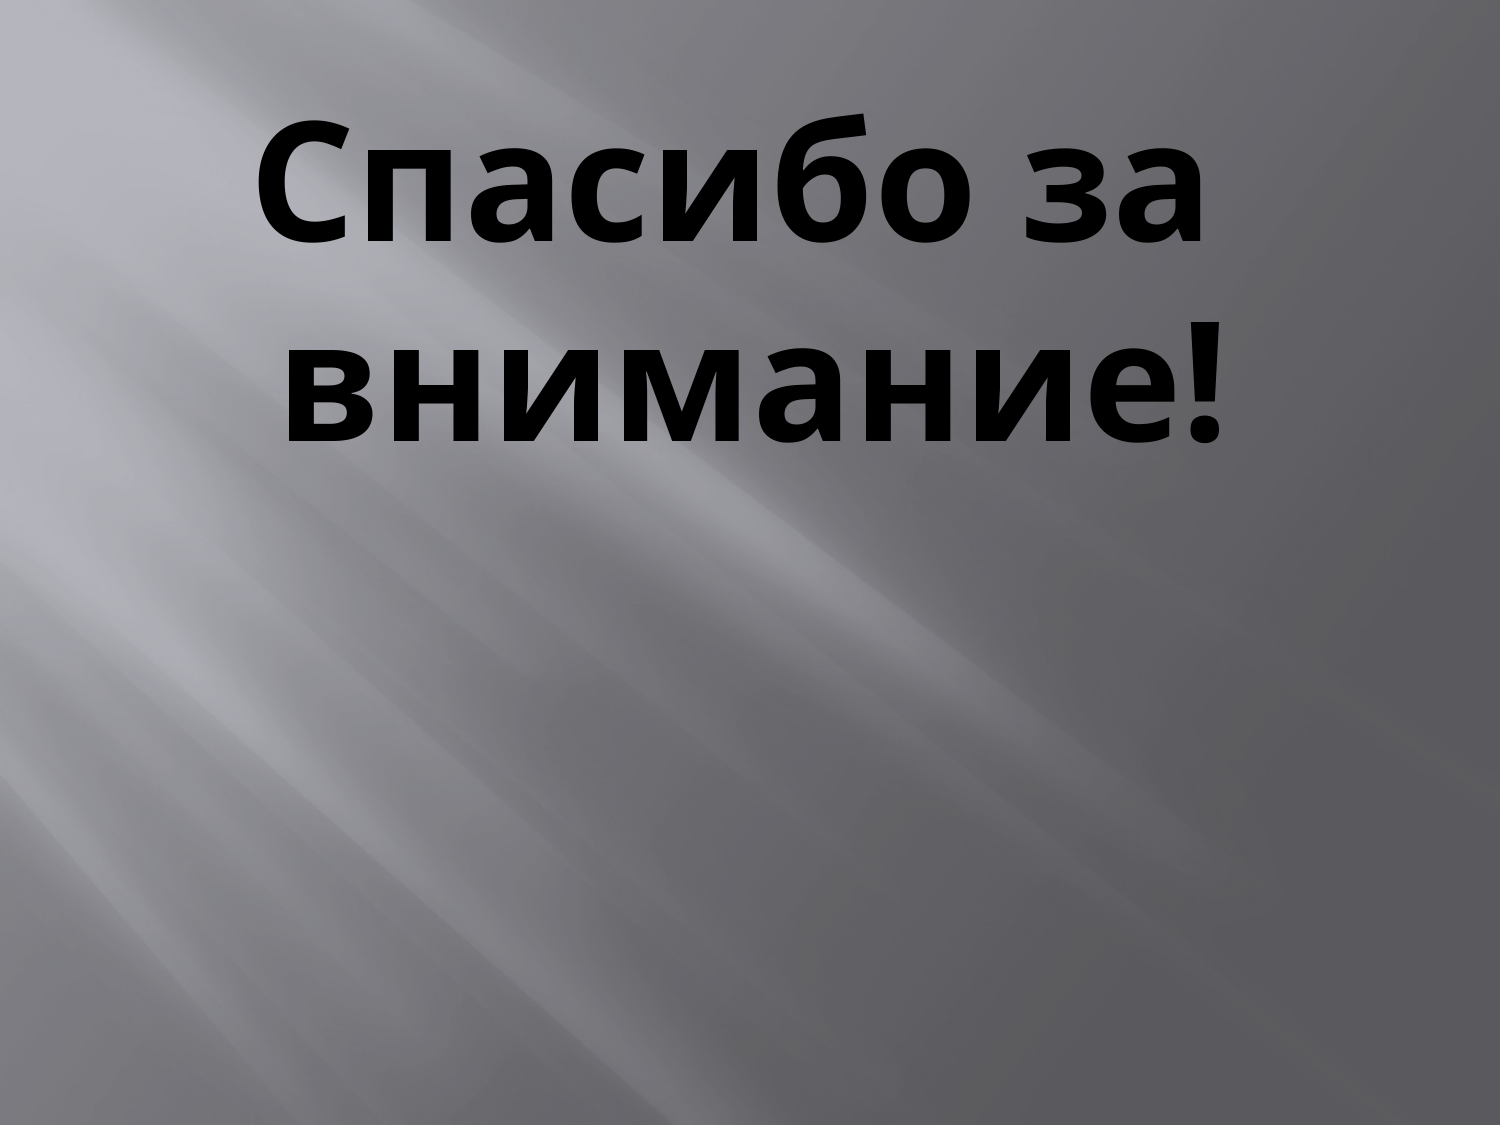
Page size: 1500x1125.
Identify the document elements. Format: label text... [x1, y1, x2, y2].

title Спасибо за внимание! [82, 45, 1425, 504]
